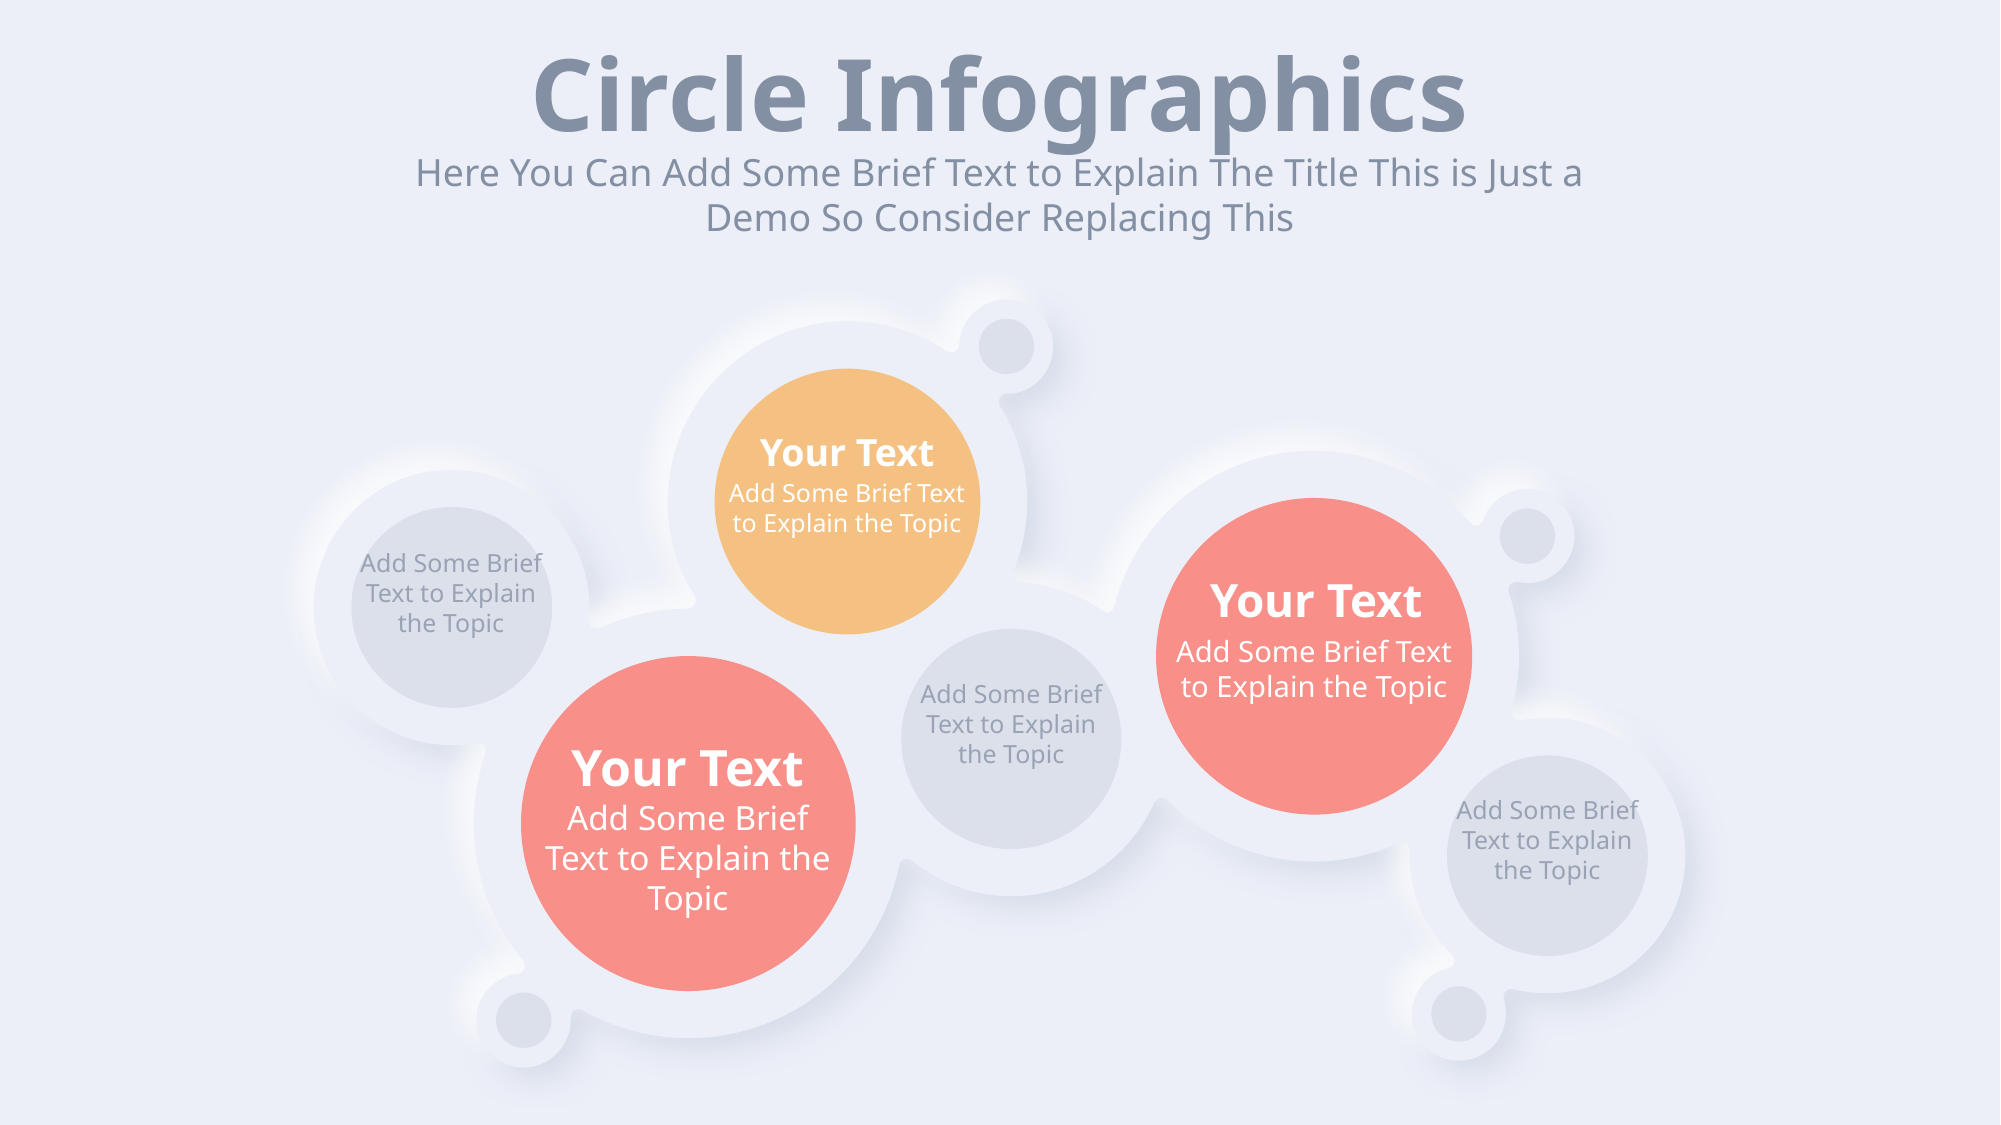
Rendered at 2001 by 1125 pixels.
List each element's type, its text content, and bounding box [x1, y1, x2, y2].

text_box Circle Infographics [416, 23, 1584, 141]
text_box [901, 628, 1122, 850]
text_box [710, 368, 984, 635]
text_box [1119, 497, 1514, 815]
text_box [341, 507, 562, 708]
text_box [308, 297, 1691, 1071]
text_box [491, 656, 885, 992]
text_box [1437, 755, 1658, 957]
text_box Here You Can Add Some Brief Text to Explain The Title This is Just a Demo So Consider Replacing This [345, 141, 1655, 247]
